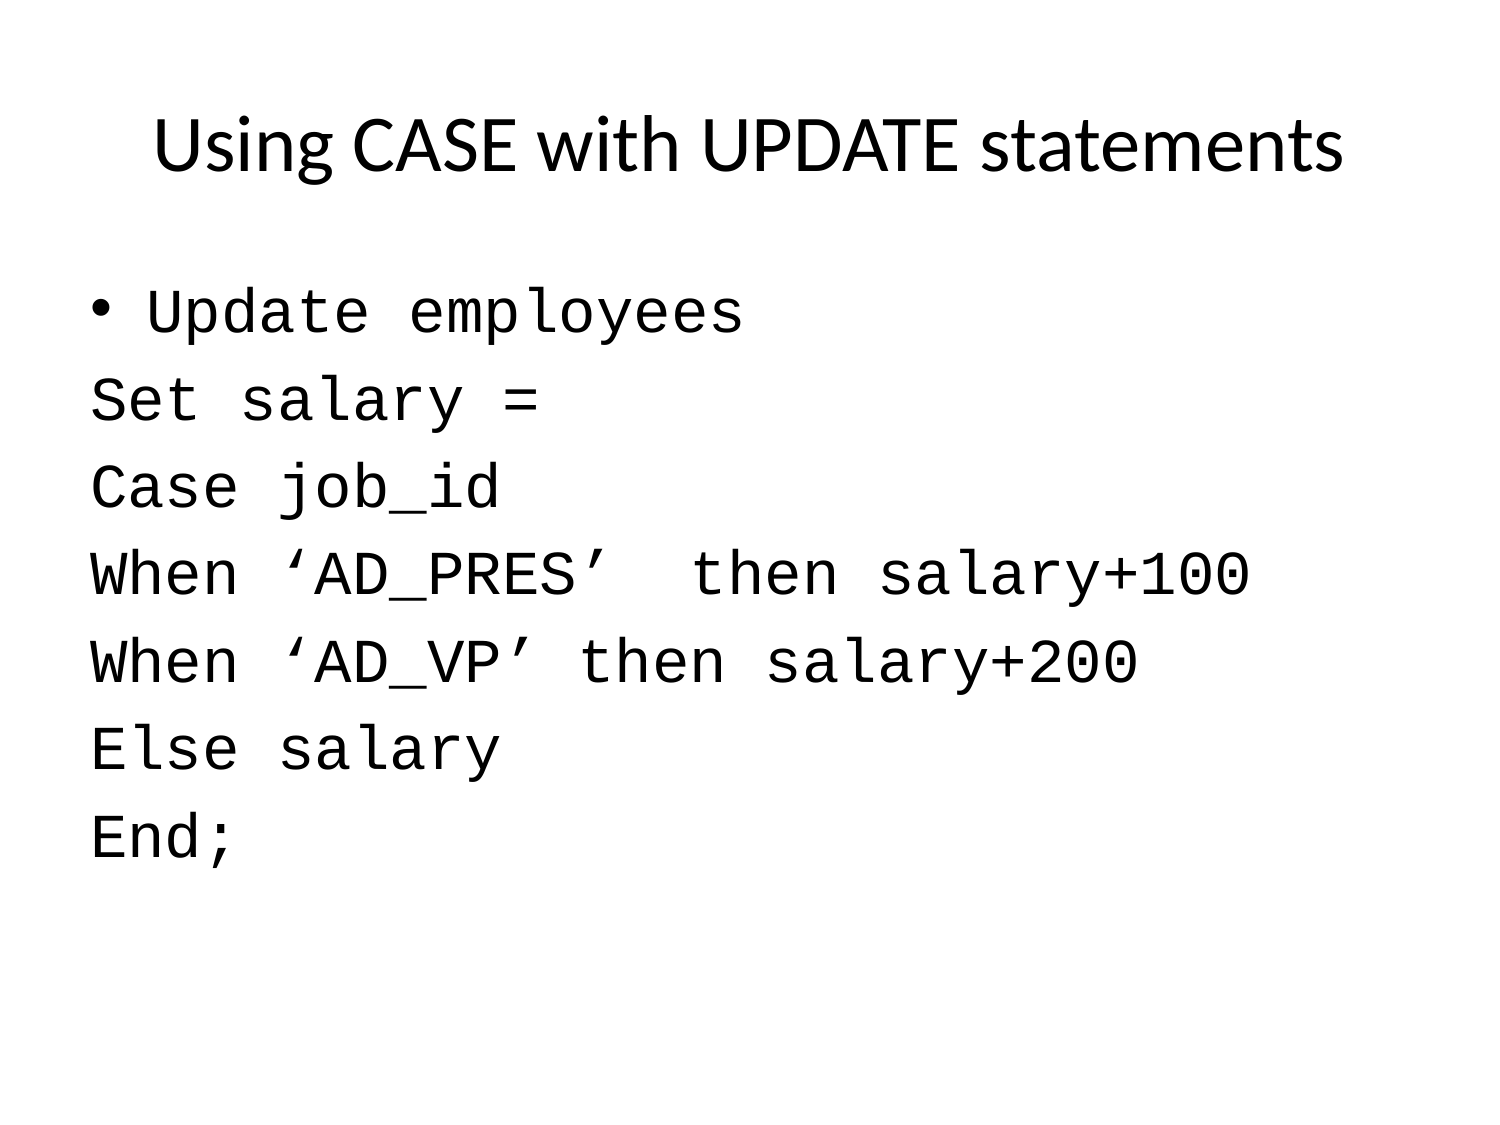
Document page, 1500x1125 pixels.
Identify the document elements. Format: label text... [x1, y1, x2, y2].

title Using CASE with UPDATE statements [75, 45, 1425, 233]
list Update employees Set salary = Case job_id When ‘AD_PRES’ then salary+100 When ‘AD_VP’ then salary+200 Else salary End; [75, 262, 1425, 1005]
